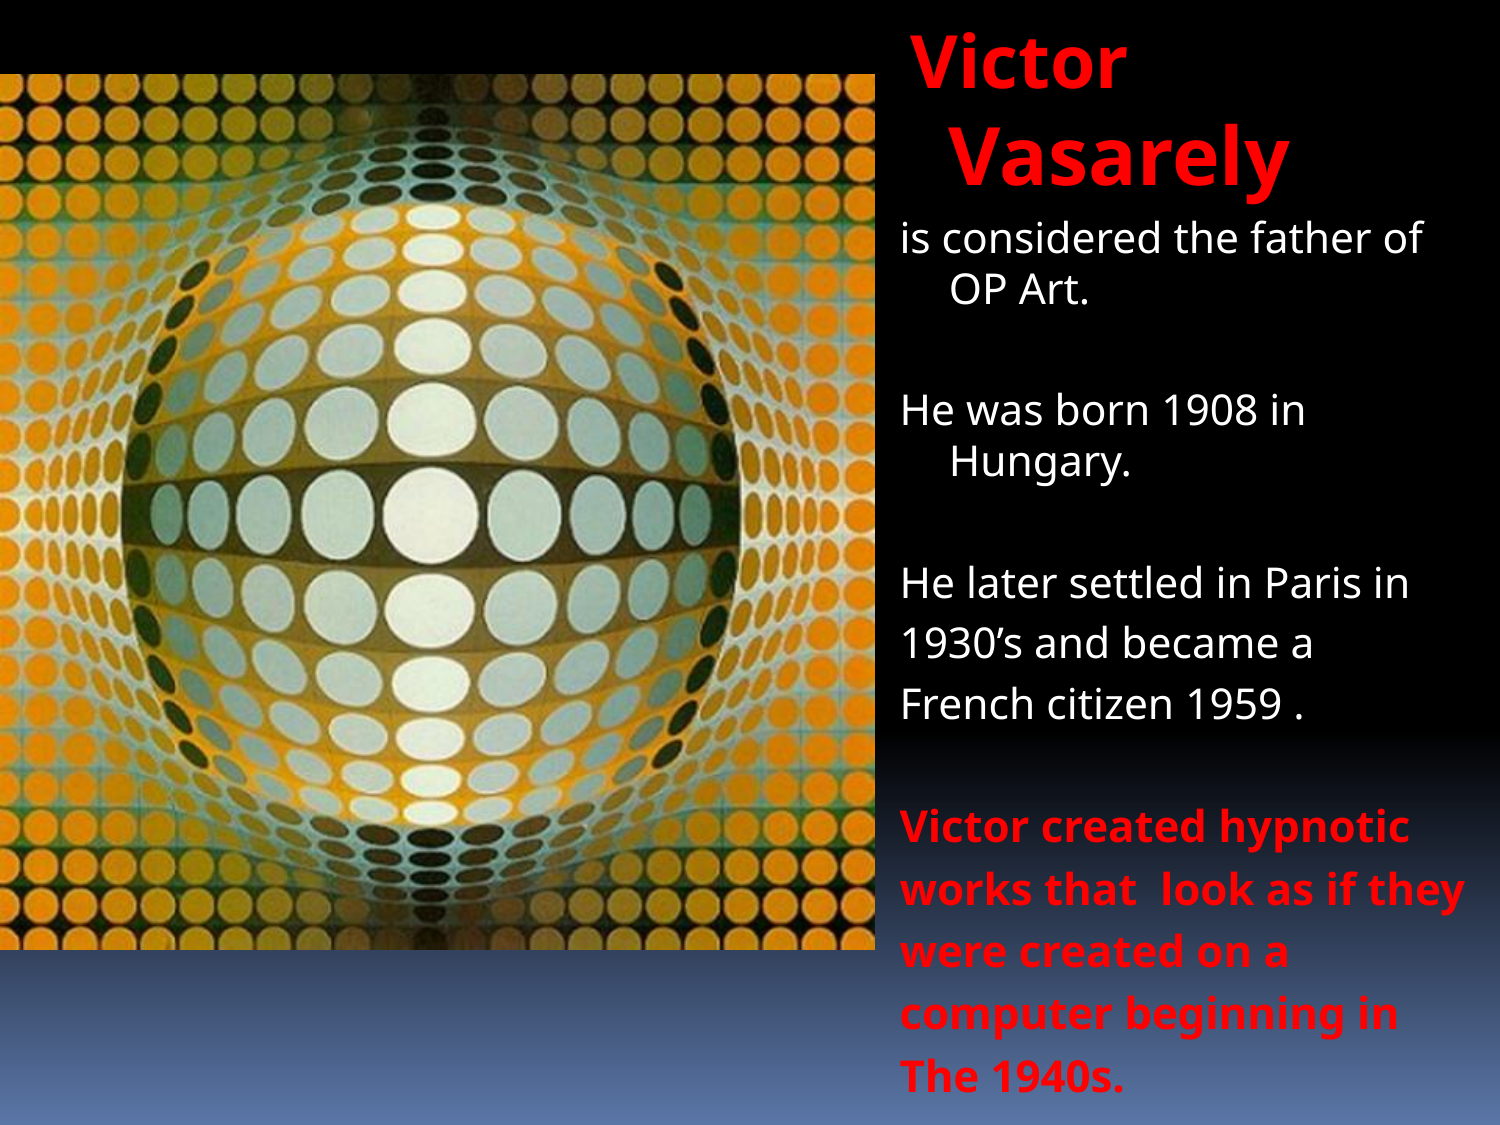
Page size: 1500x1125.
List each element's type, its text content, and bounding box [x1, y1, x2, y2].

list Victor Vasarely is considered the father of OP Art. He was born 1908 in Hungary. He later settled in Paris in 1930’s and became a French citizen 1959 . Victor created hypnotic works that look as if they were created on a computer beginning in The 1940s. [875, 0, 1500, 1125]
picture [0, 74, 876, 951]
